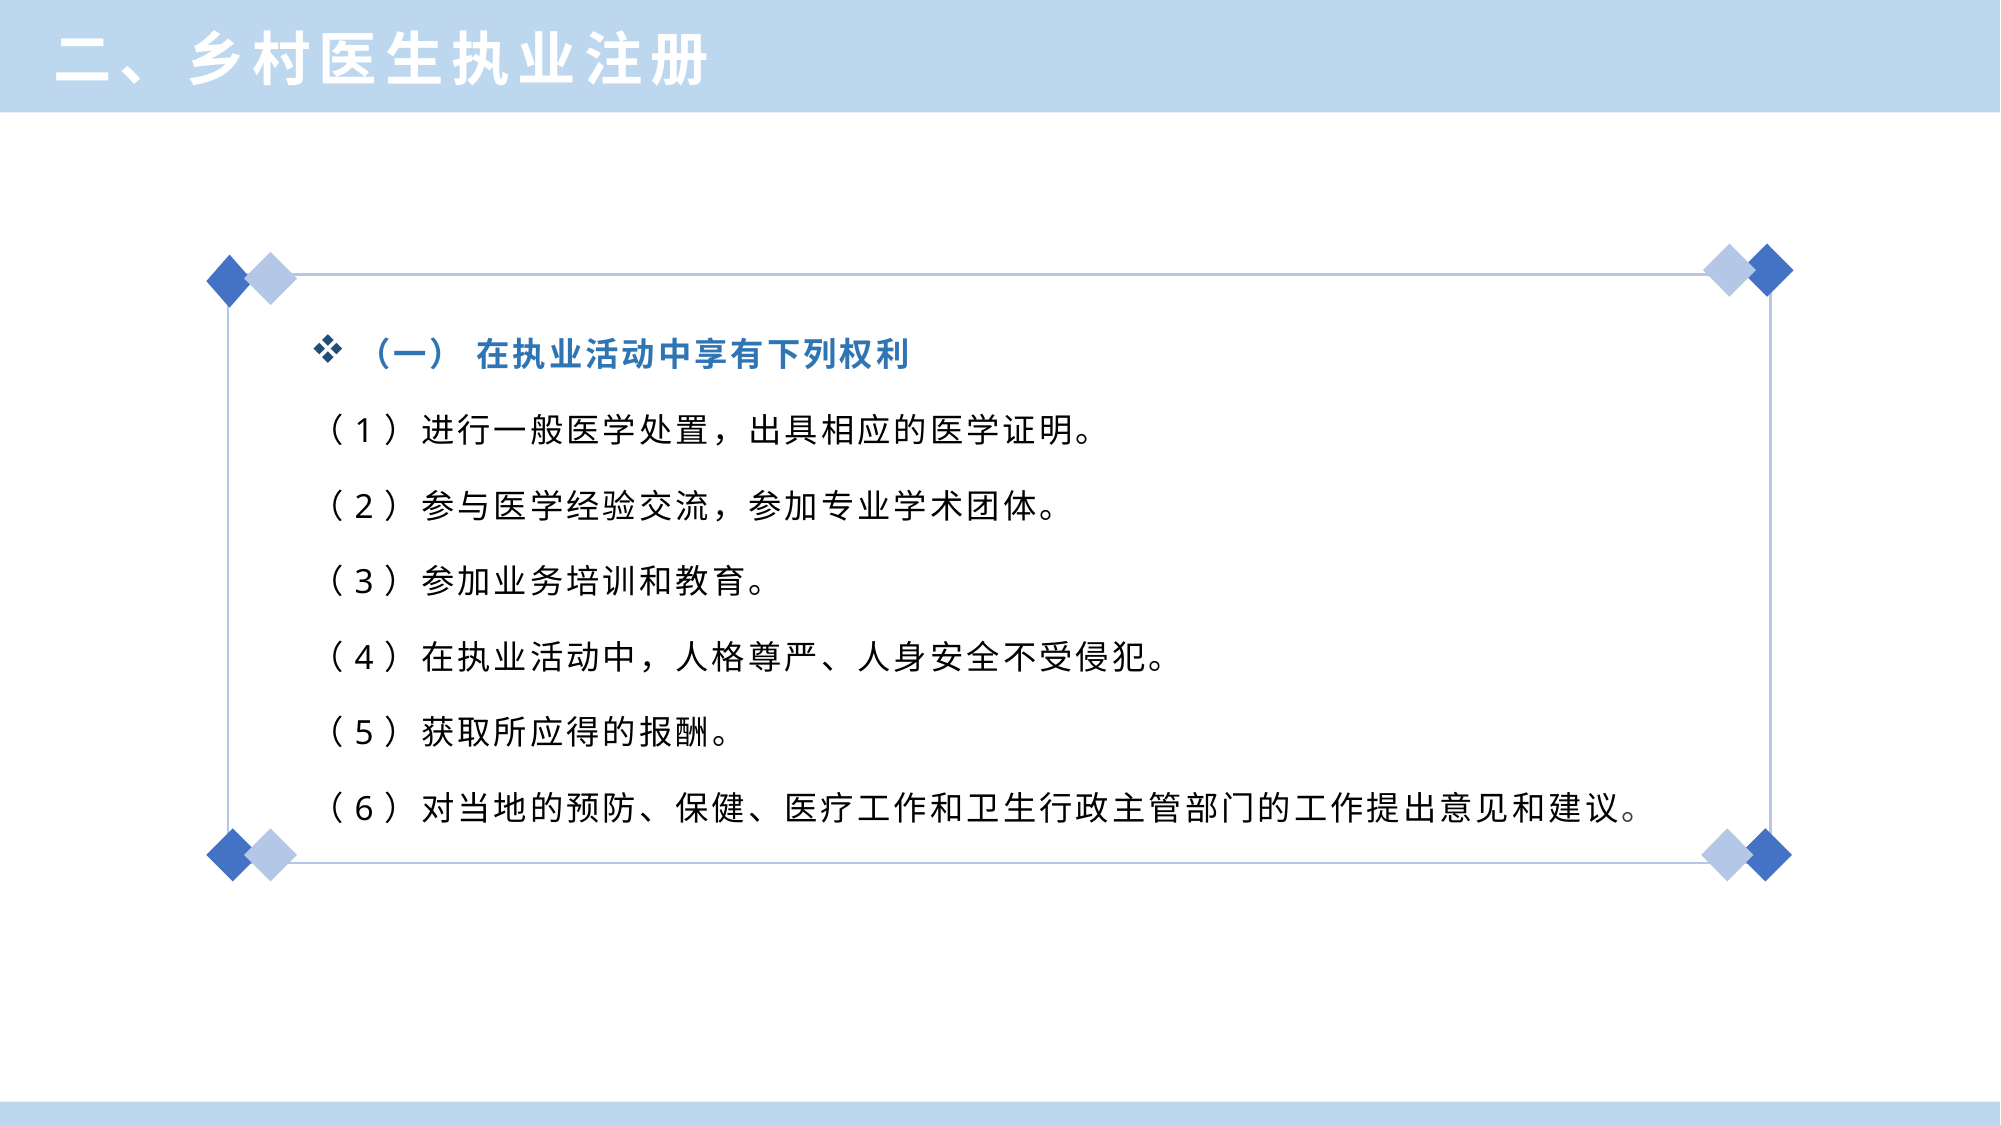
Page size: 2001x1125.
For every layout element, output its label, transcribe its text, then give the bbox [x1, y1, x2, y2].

text_box 二、乡村医生执业注册 [41, 16, 722, 98]
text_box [206, 243, 1794, 882]
